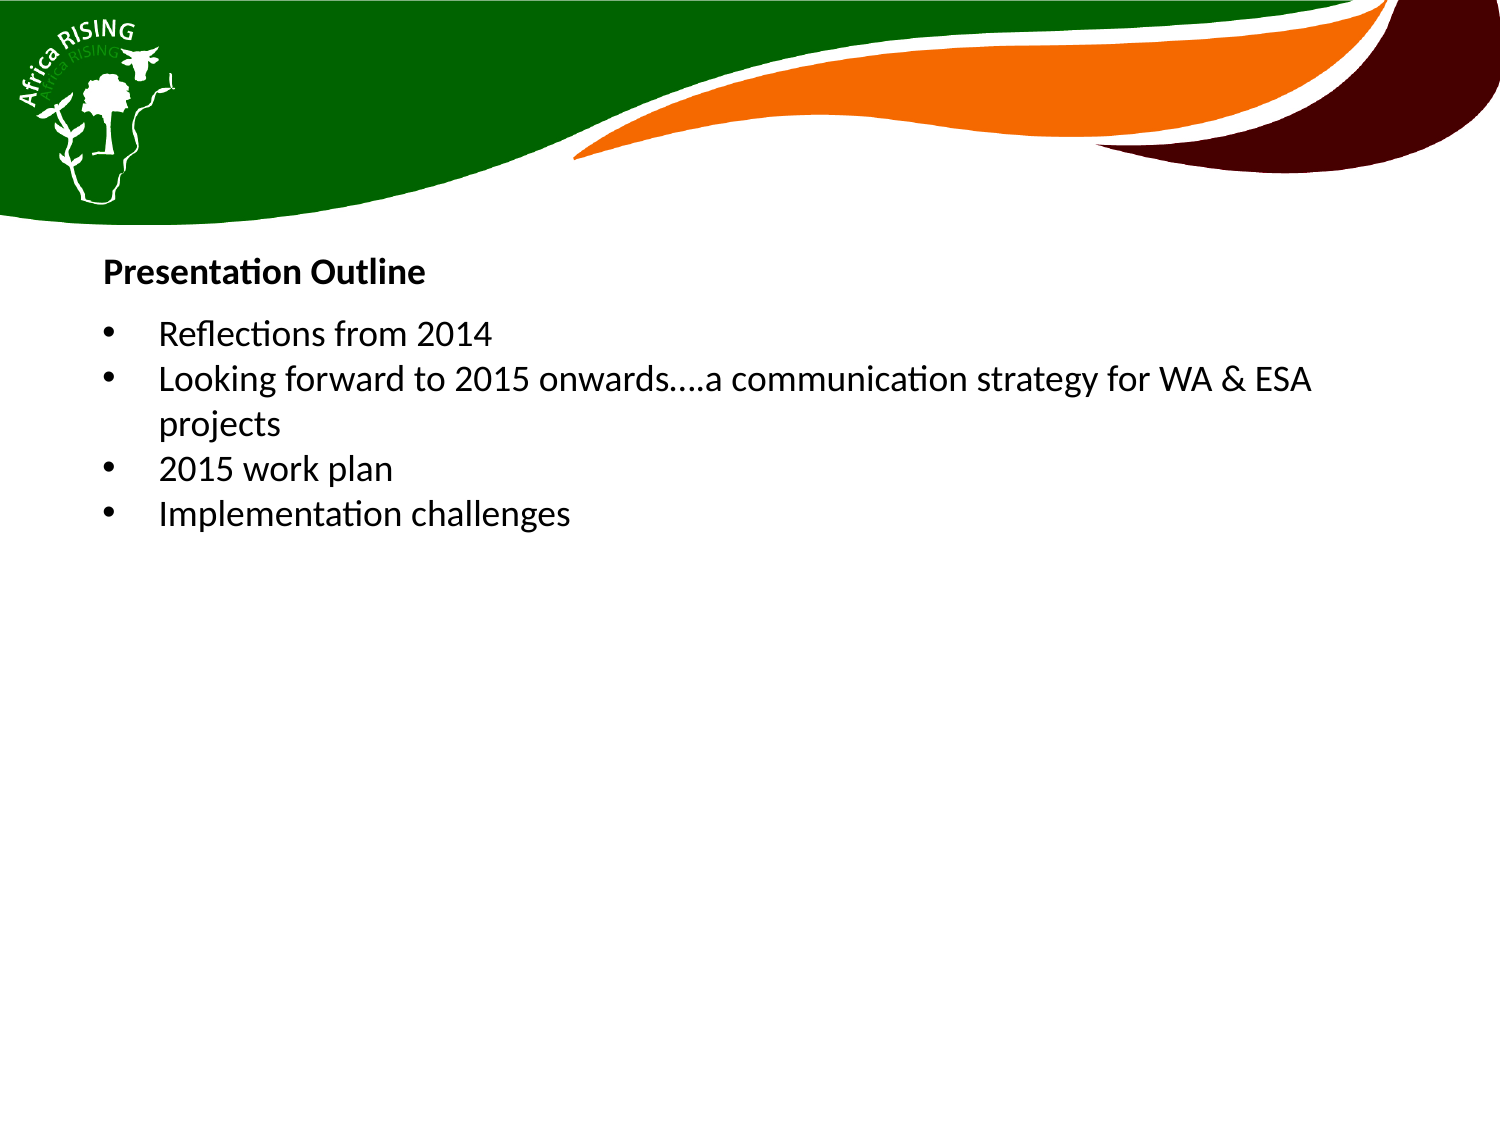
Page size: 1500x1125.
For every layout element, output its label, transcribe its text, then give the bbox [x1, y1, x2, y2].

text_box Reflections from 2014 Looking forward to 2015 onwards….a communication strategy for WA & ESA projects 2015 work plan Implementation challenges [87, 302, 1363, 542]
picture [0, 0, 1500, 226]
text_box Presentation Outline [88, 239, 442, 300]
